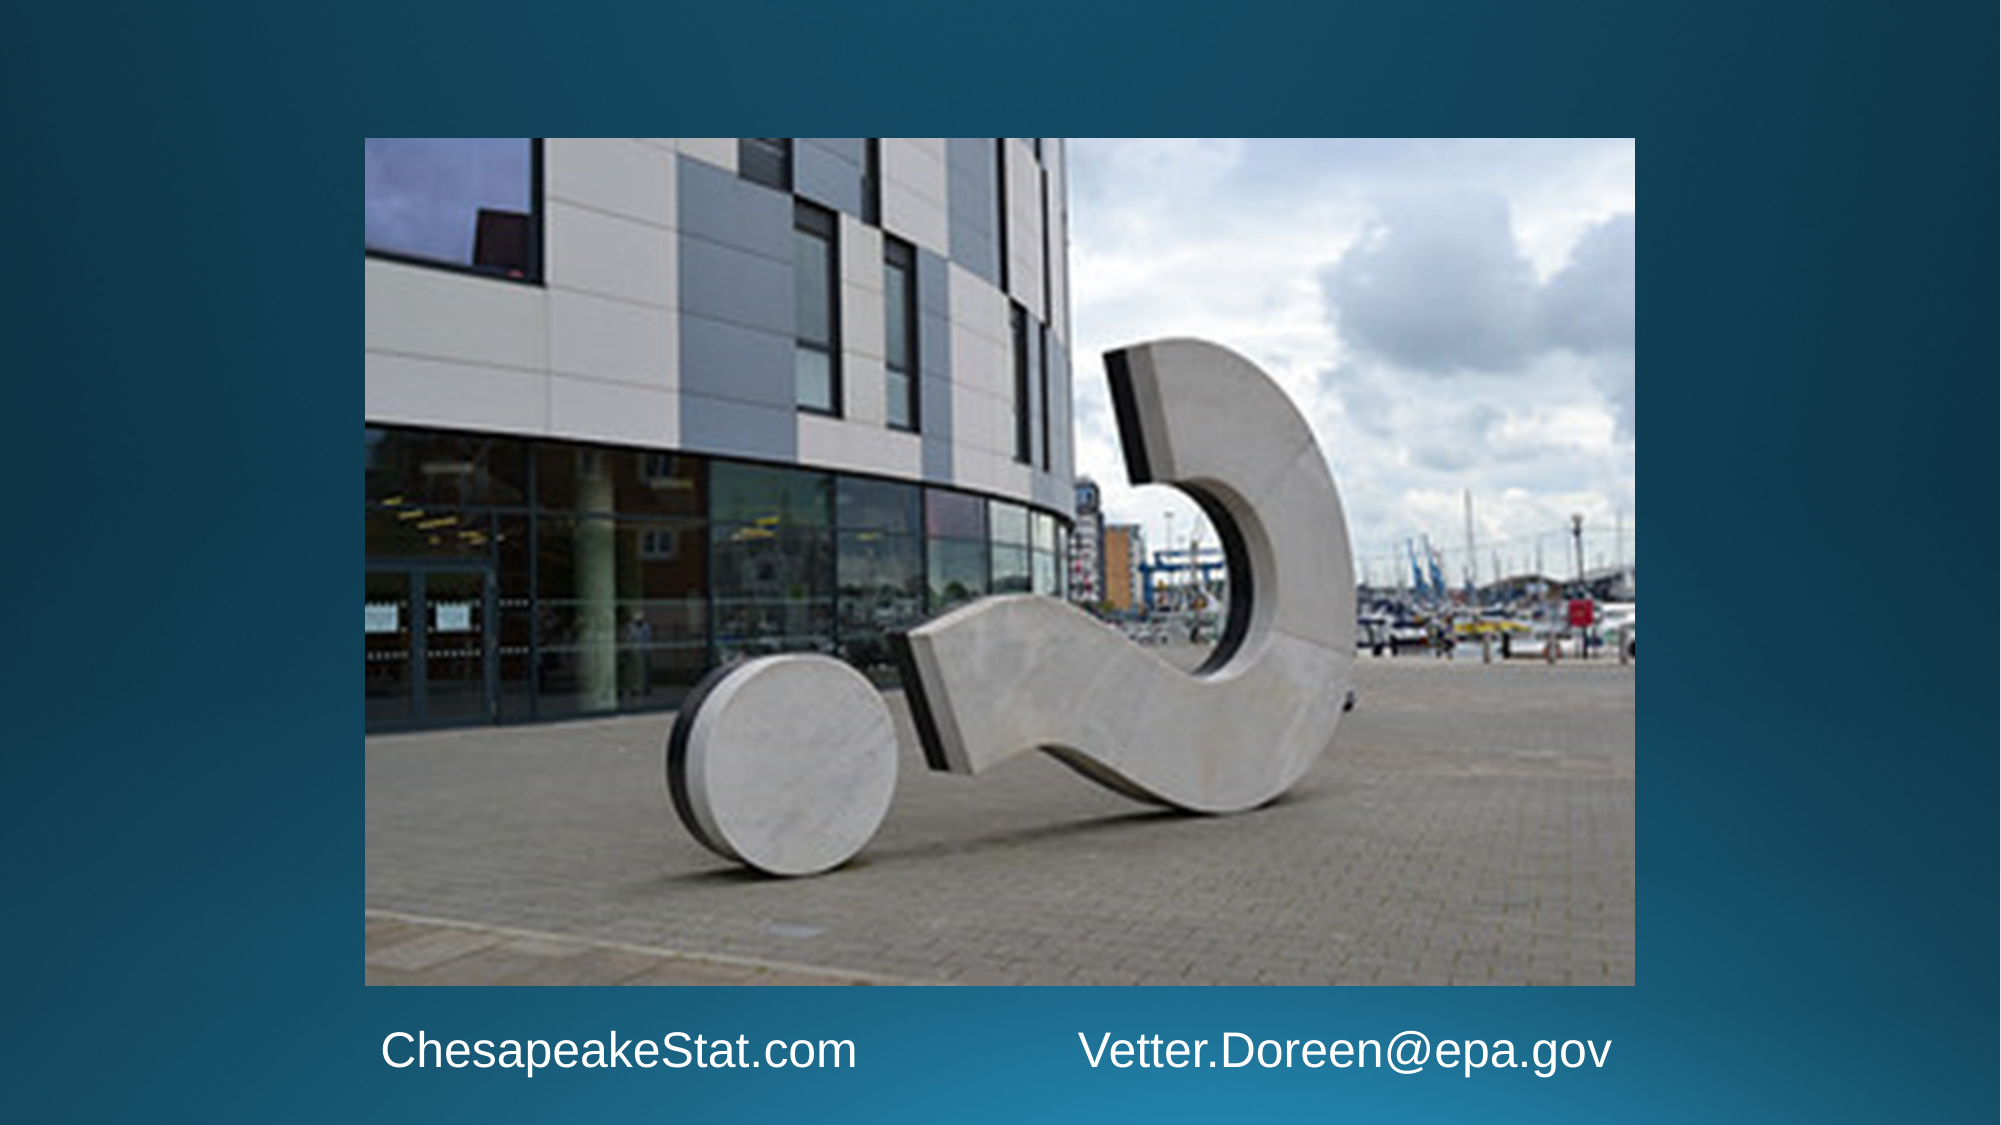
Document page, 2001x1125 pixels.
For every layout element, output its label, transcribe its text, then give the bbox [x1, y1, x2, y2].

text_box ChesapeakeStat.com Vetter.Doreen@epa.gov [365, 1002, 1733, 1125]
picture [0, 0, 2001, 1125]
